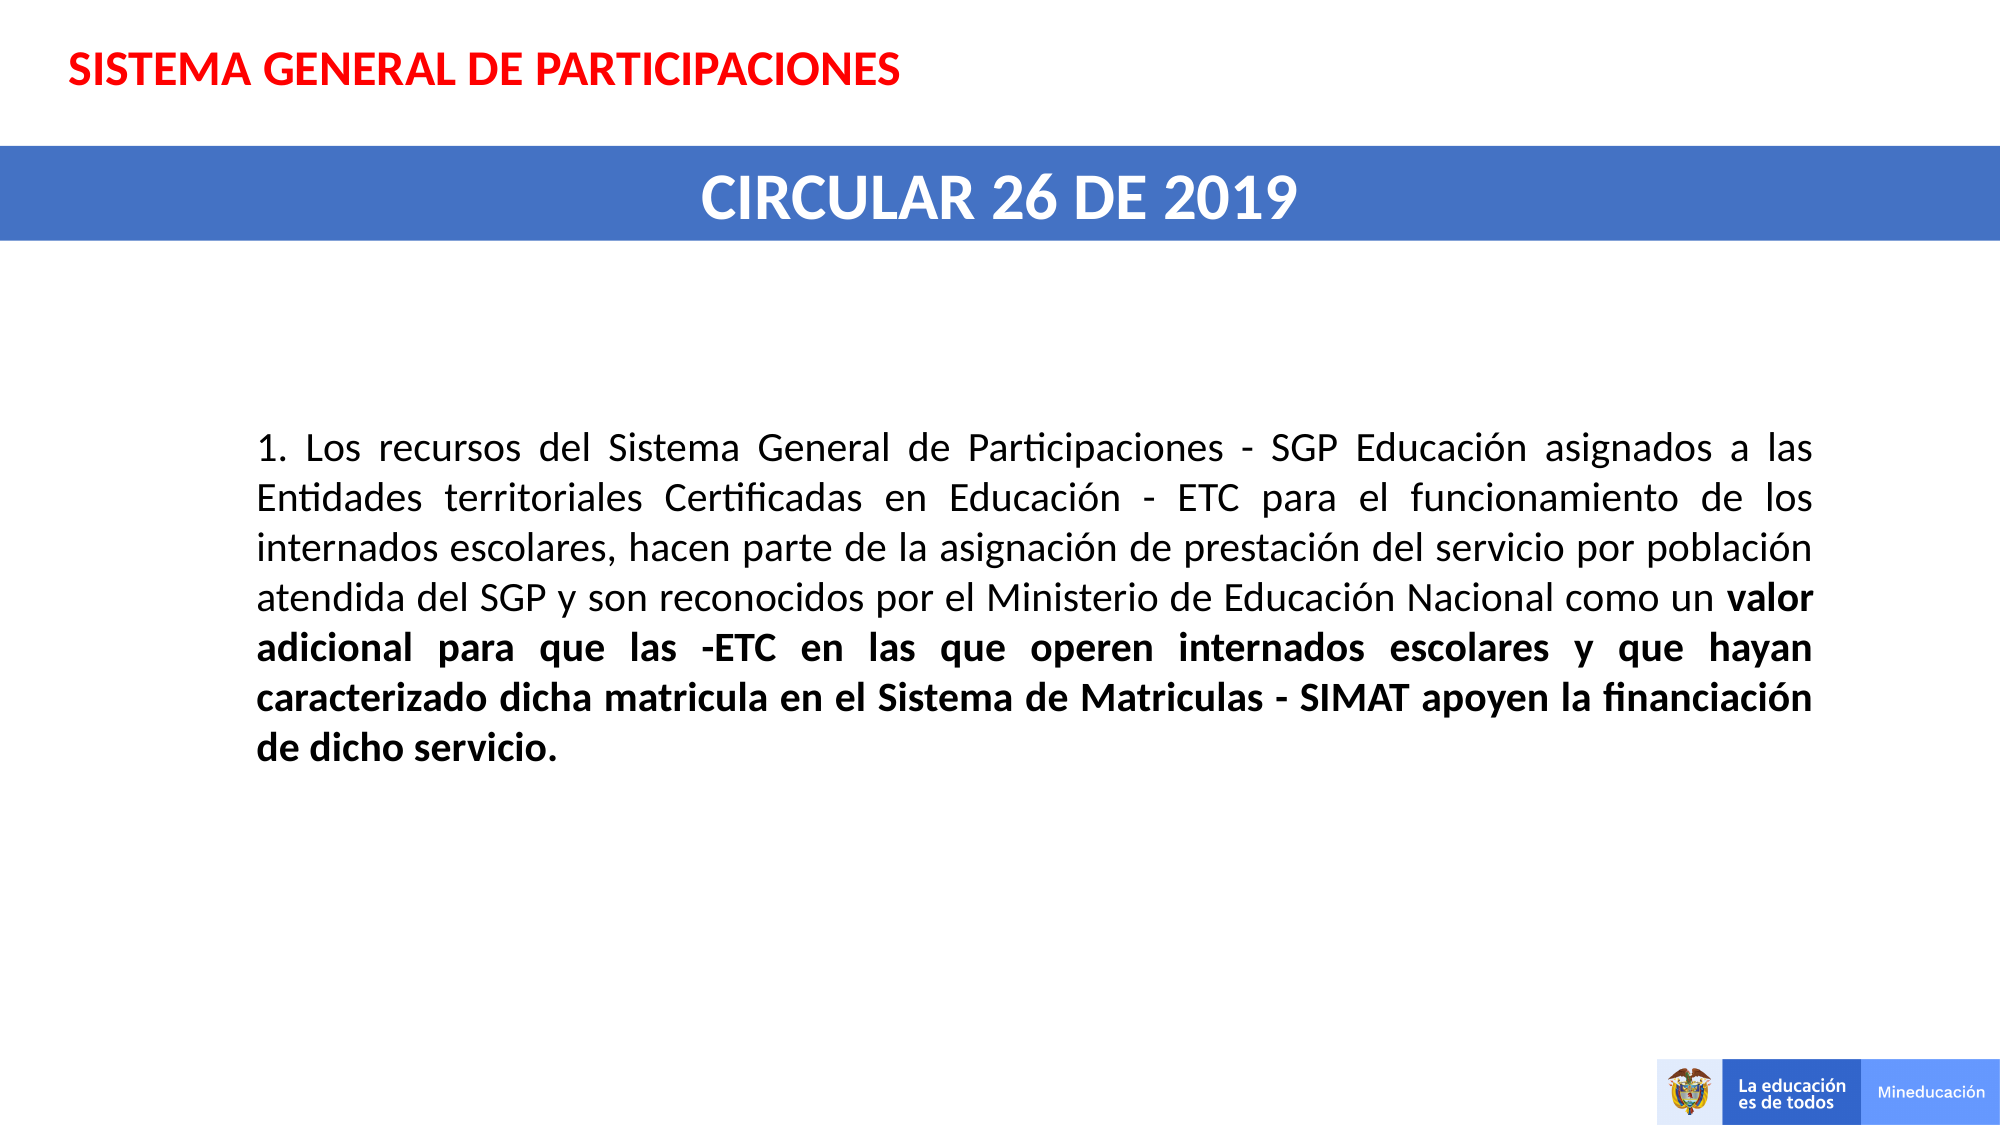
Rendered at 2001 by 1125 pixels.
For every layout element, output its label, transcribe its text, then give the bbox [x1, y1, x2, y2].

picture [1657, 1059, 2000, 1125]
text_box CIRCULAR 26 DE 2019 [0, 145, 2000, 241]
text_box 1. Los recursos del Sistema General de Participaciones - SGP Educación asignados a las Entidades territoriales Certificadas en Educación - ETC para el funcionamiento de los internados escolares, hacen parte de la asignación de prestación del servicio por población atendida del SGP y son reconocidos por el Ministerio de Educación Nacional como un valor adicional para que las -ETC en las que operen internados escolares y que hayan caracterizado dicha matricula en el Sistema de Matriculas - SIMAT apoyen la financiación de dicho servicio. [241, 412, 1829, 837]
text_box SISTEMA GENERAL DE PARTICIPACIONES [53, 28, 917, 103]
